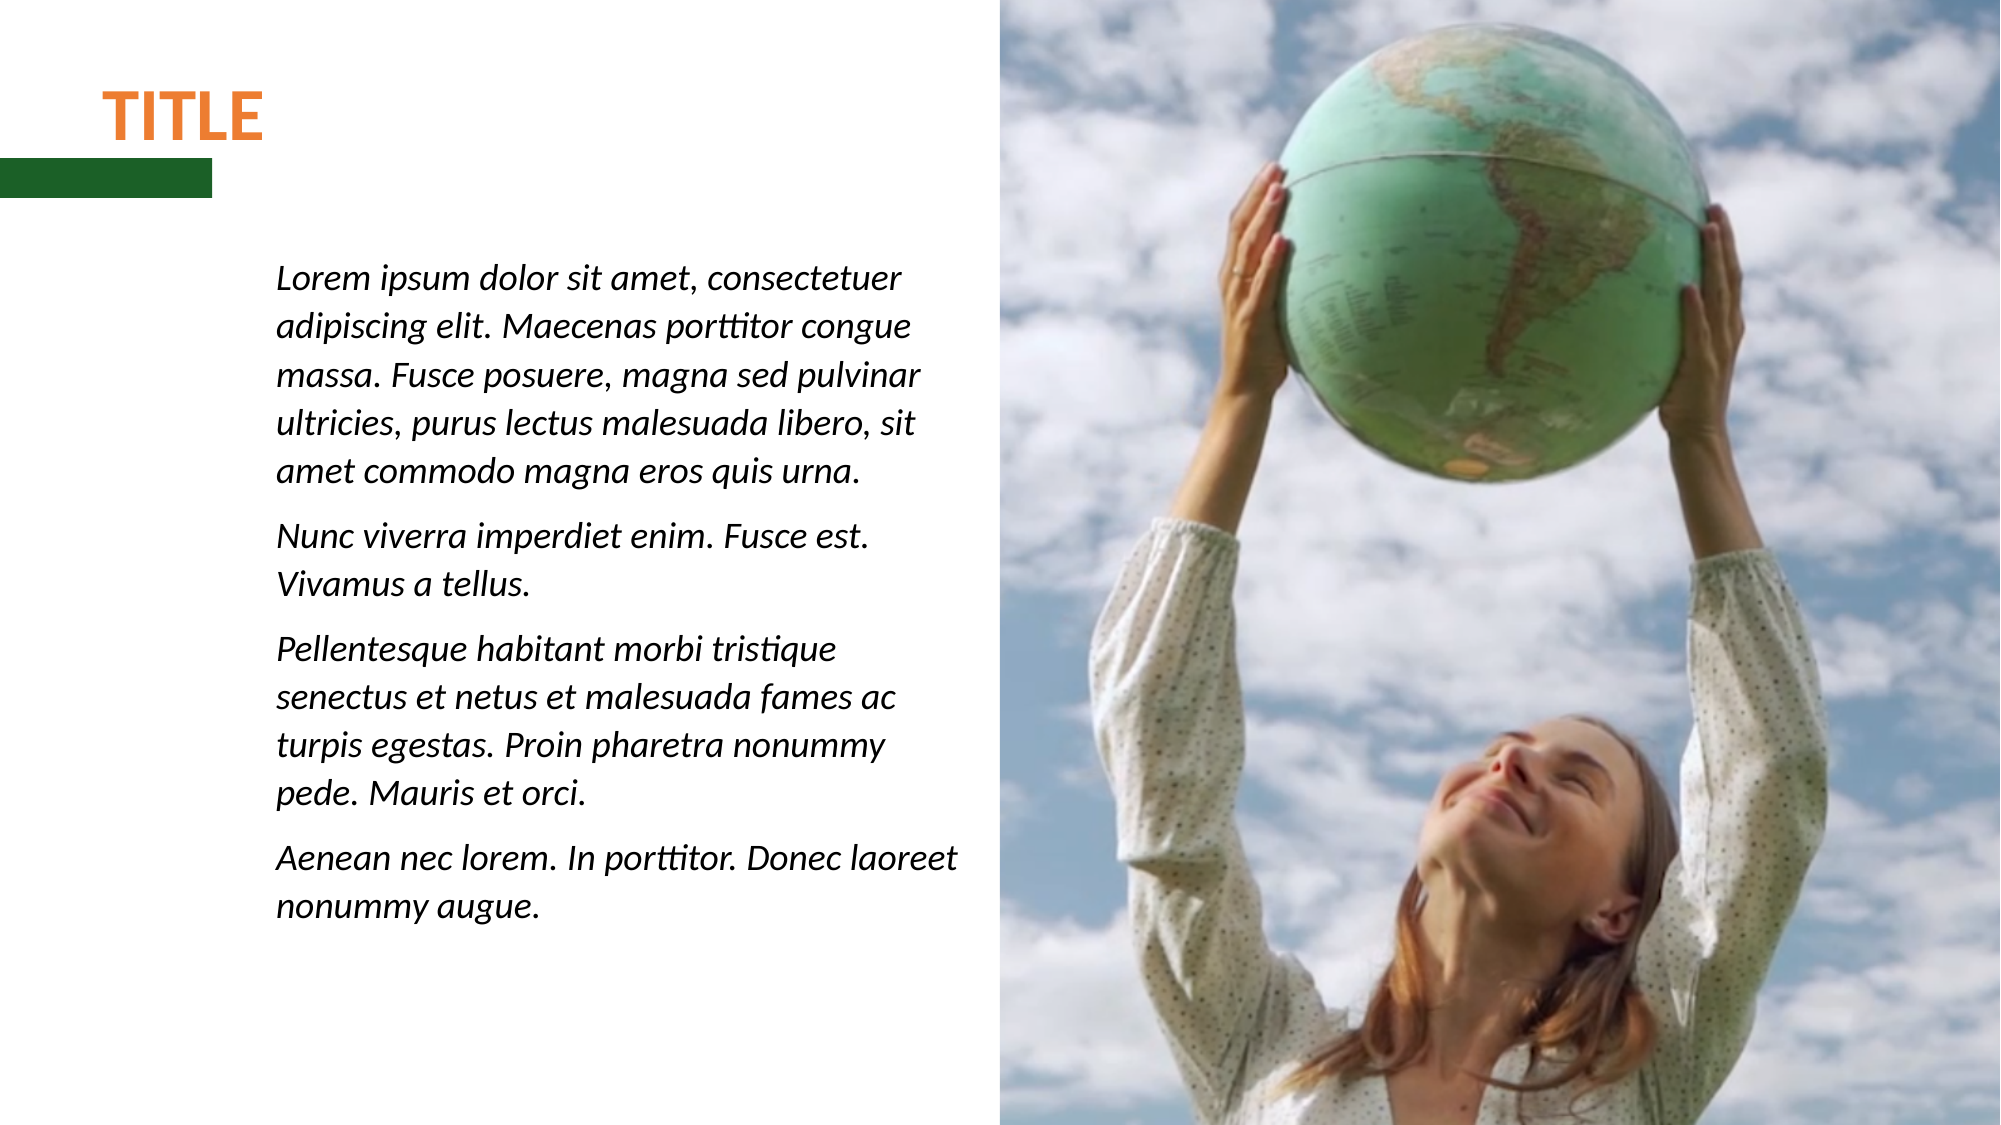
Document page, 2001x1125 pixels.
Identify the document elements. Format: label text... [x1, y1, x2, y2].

text_box TITLE [87, 57, 428, 163]
text_box [0, 158, 213, 198]
text_box Lorem ipsum dolor sit amet, consectetuer adipiscing elit. Maecenas porttitor congue massa. Fusce posuere, magna sed pulvinar ultricies, purus lectus malesuada libero, sit amet commodo magna eros quis urna. Nunc viverra imperdiet enim. Fusce est. Vivamus a tellus. Pellentesque habitant morbi tristique senectus et netus et malesuada fames ac turpis egestas. Proin pharetra nonummy pede. Mauris et orci. Aenean nec lorem. In porttitor. Donec laoreet nonummy augue. [260, 242, 976, 985]
picture [999, 0, 2000, 1125]
